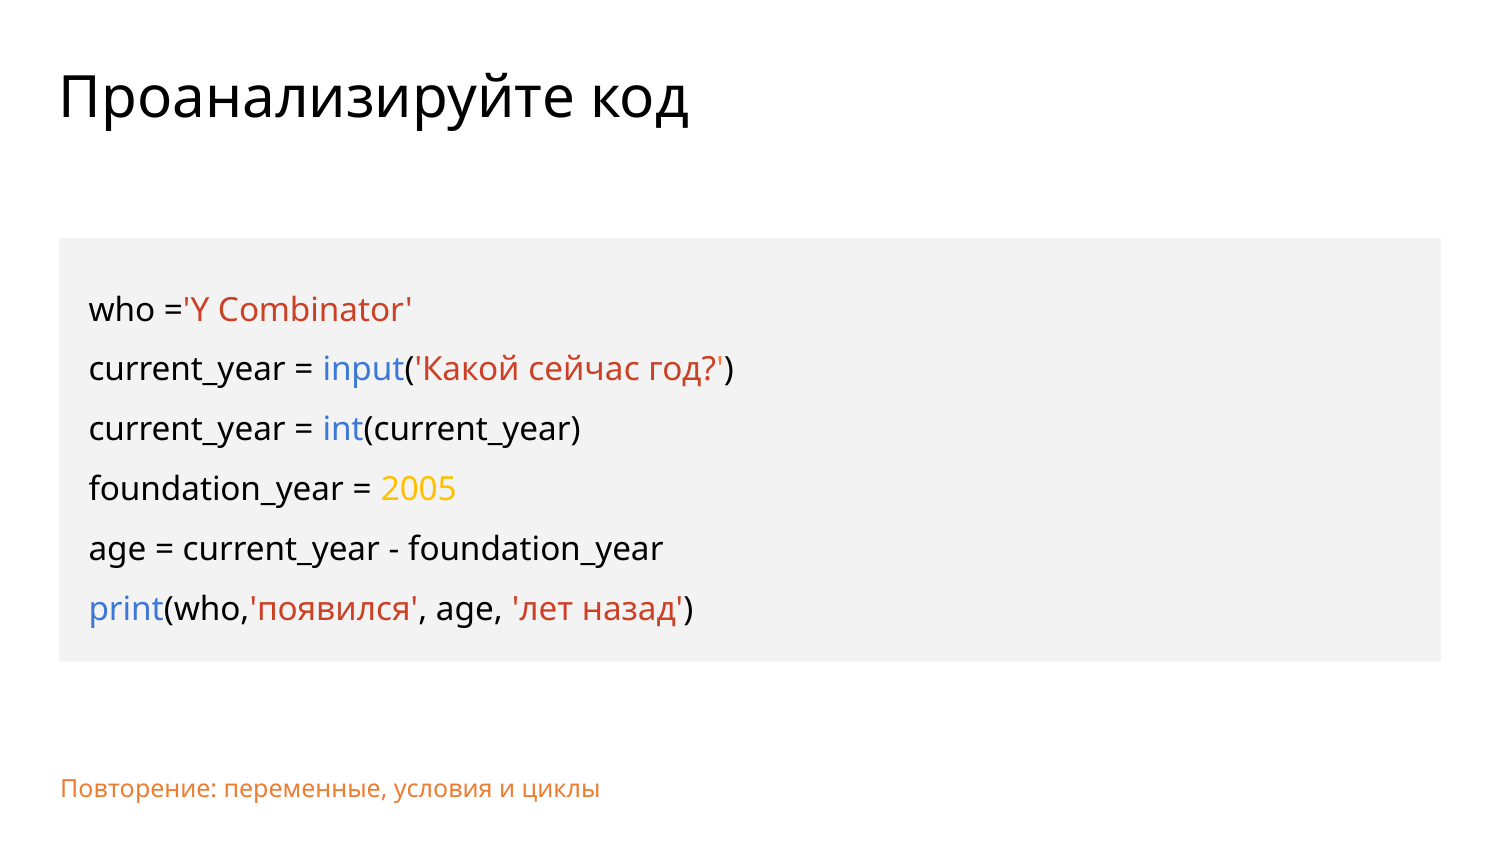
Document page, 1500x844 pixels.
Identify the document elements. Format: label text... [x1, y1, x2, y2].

text_box who ='Y Combinator' current_year = input('Какой сейчас год?') current_year = int(current_year) foundation_year = 2005 age = current_year - foundation_year print(who,'появился', age, 'лет назад') [58, 238, 1441, 662]
subtitle Повторение: переменные, условия и циклы [60, 767, 1233, 813]
text_box Проанализируйте код [58, 58, 1441, 196]
